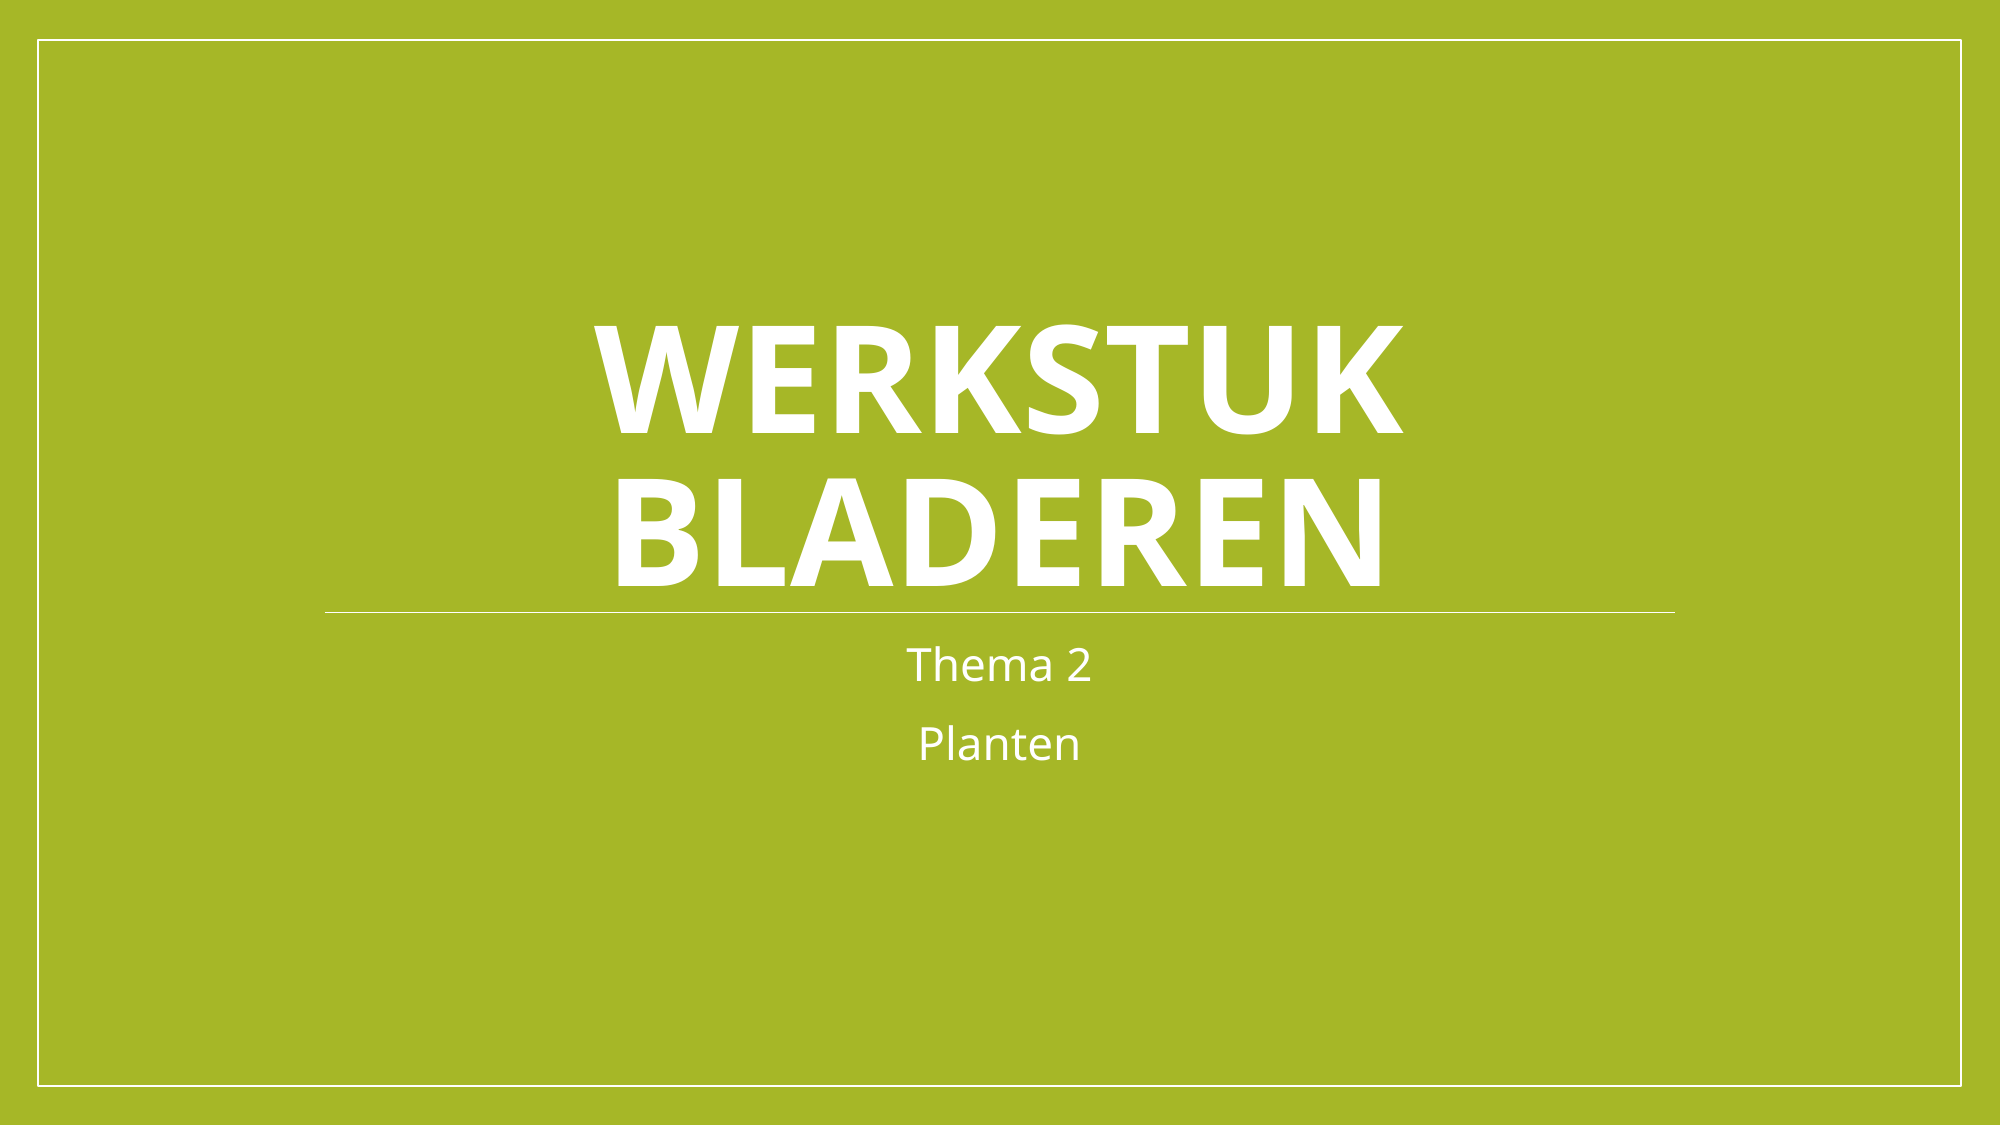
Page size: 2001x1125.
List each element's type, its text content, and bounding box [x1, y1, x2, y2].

title Werkstuk bladeren [182, 144, 1818, 625]
subtitle Thema 2 Planten [280, 634, 1719, 863]
